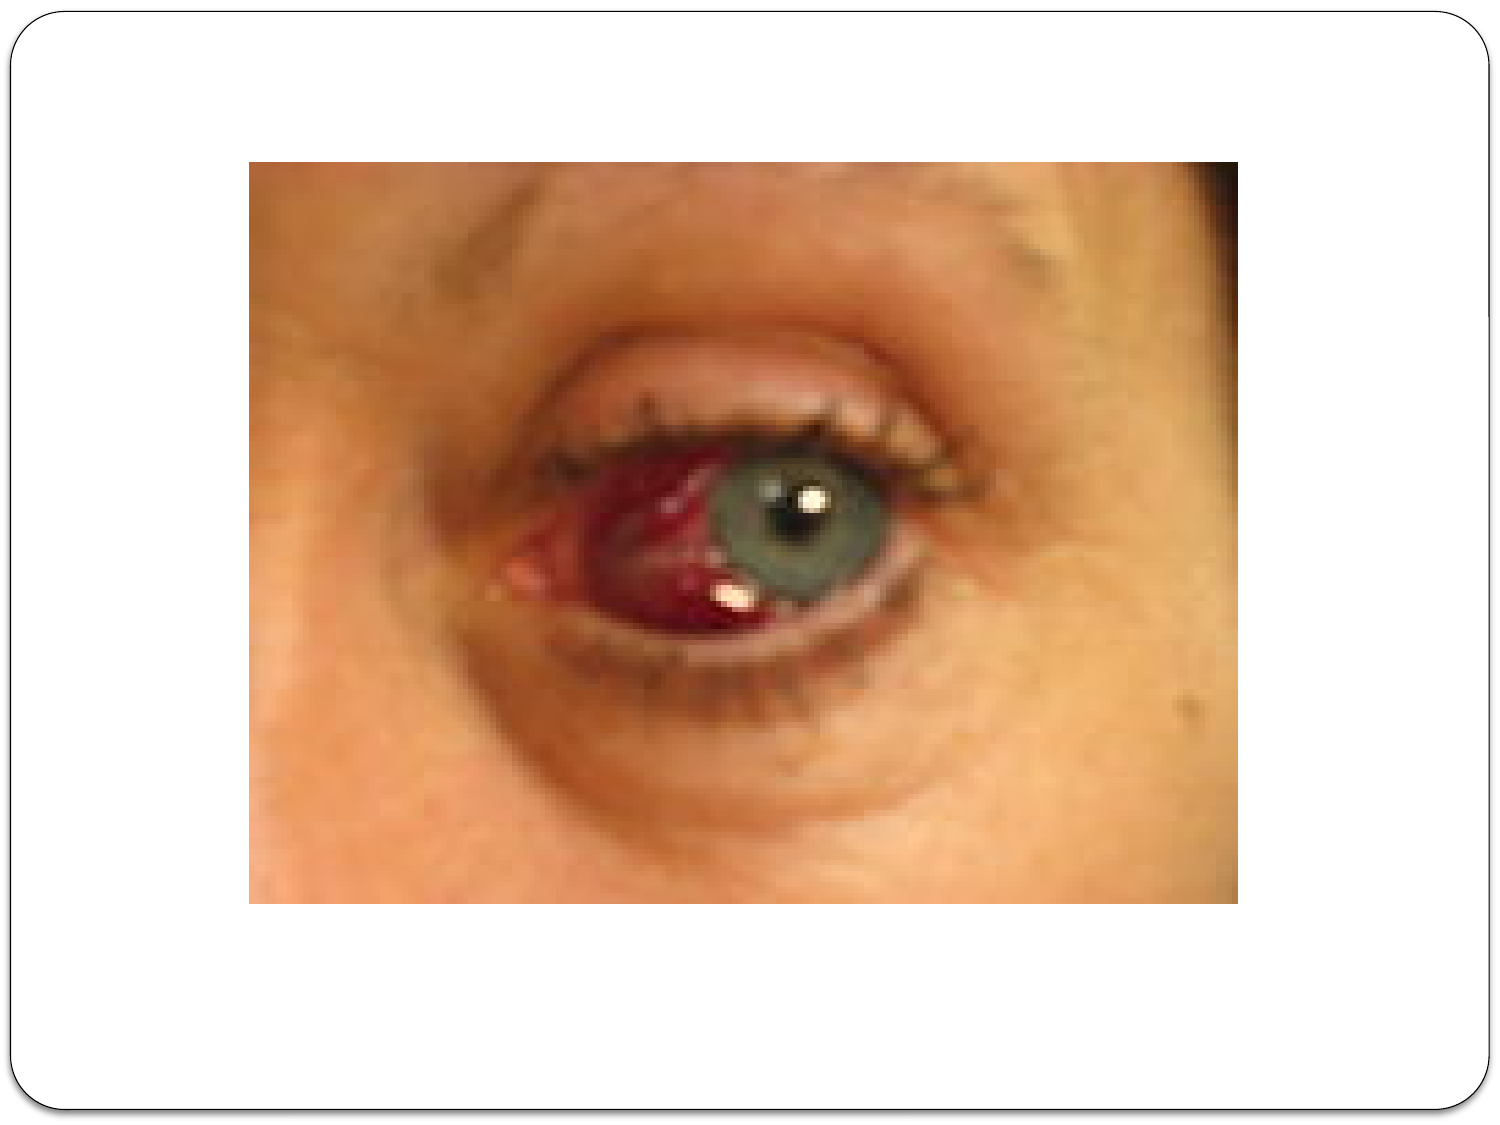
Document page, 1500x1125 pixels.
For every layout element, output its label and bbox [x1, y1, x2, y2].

list [249, 162, 1238, 904]
